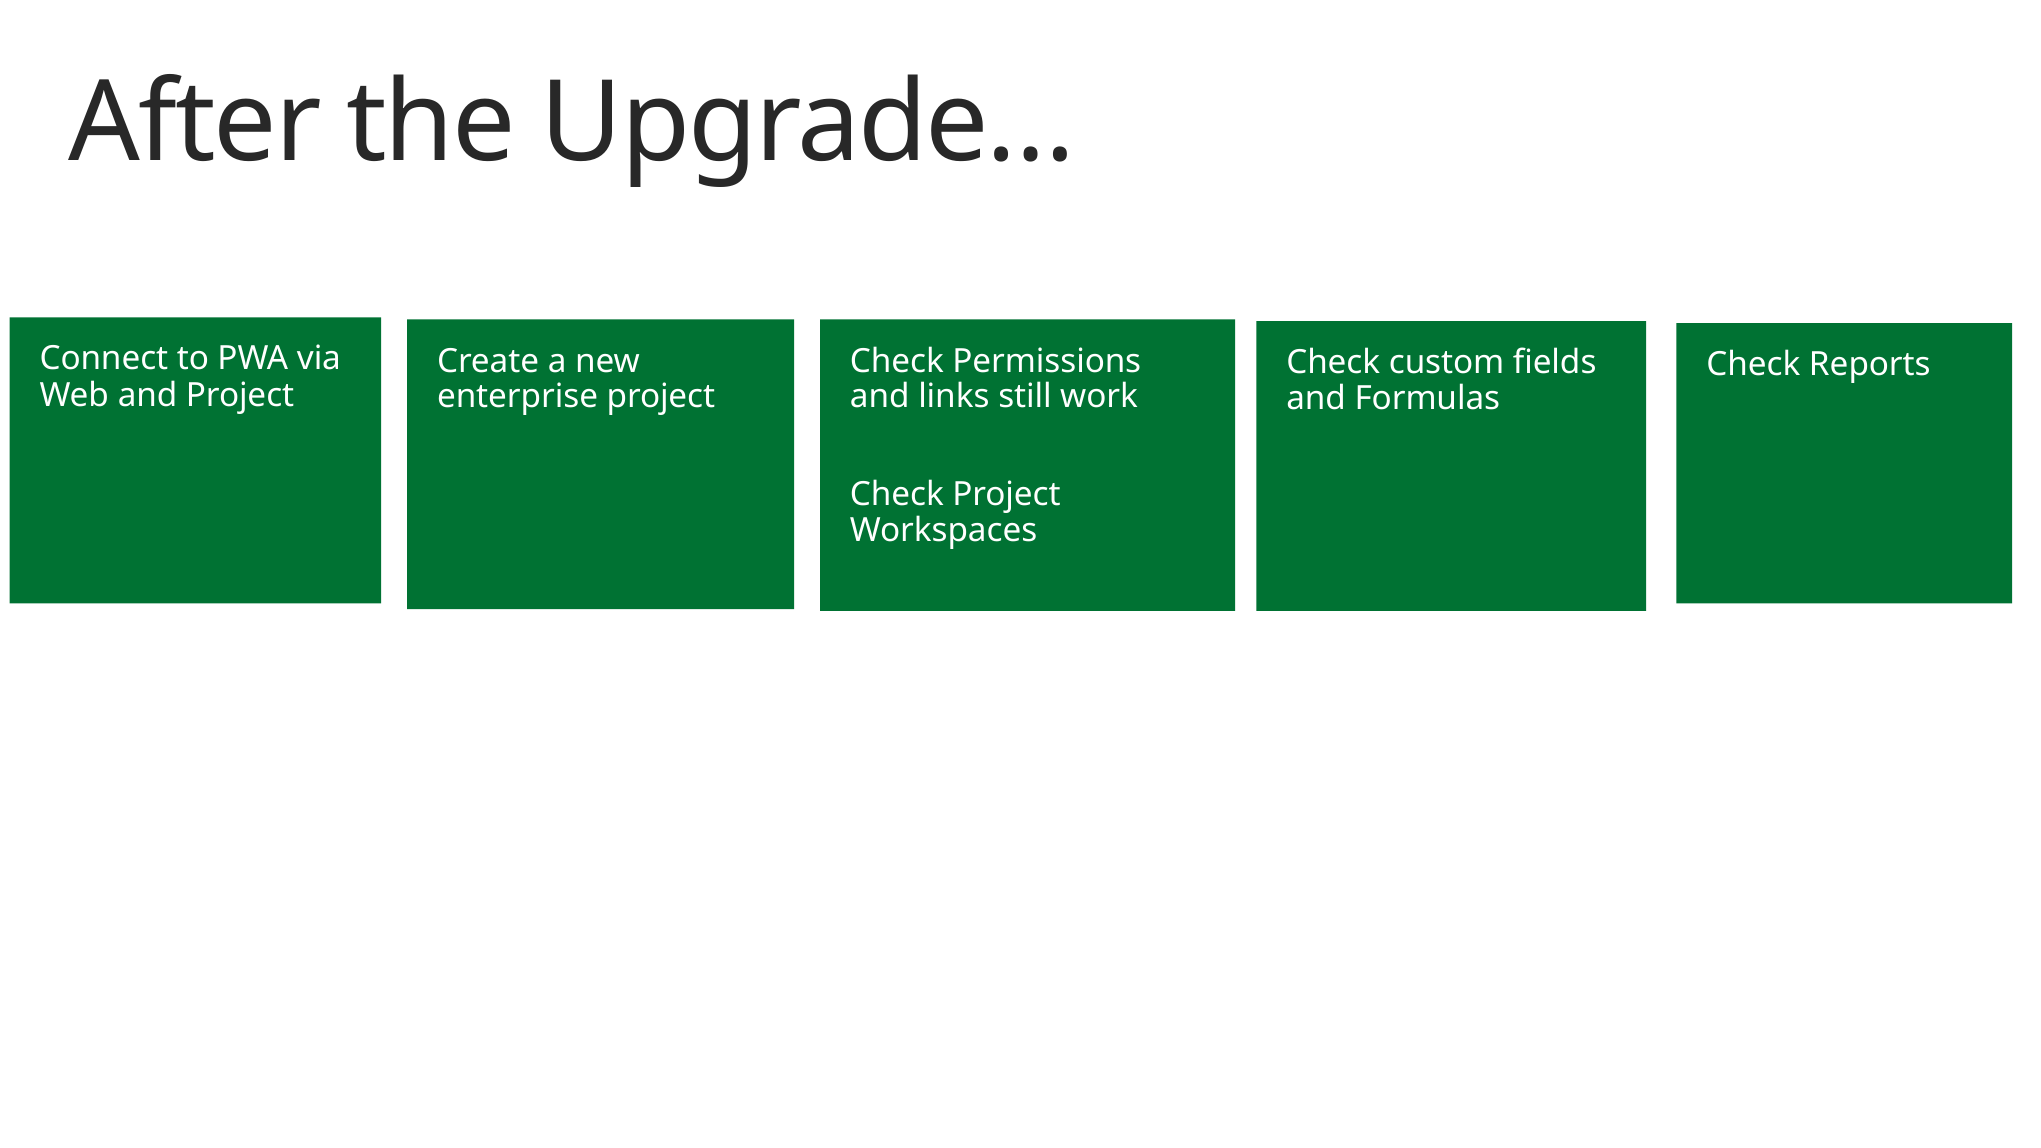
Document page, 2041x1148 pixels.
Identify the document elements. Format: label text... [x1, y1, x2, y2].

text_box Check Permissions and links still work Check Project Workspaces [819, 319, 1236, 612]
text_box Create a new enterprise project [406, 319, 795, 610]
text_box Check custom fields and Formulas [1256, 320, 1647, 612]
title After the Upgrade… [45, 48, 1996, 200]
text_box Check Reports [1676, 322, 2013, 604]
text_box Connect to PWA via Web and Project [9, 317, 382, 604]
